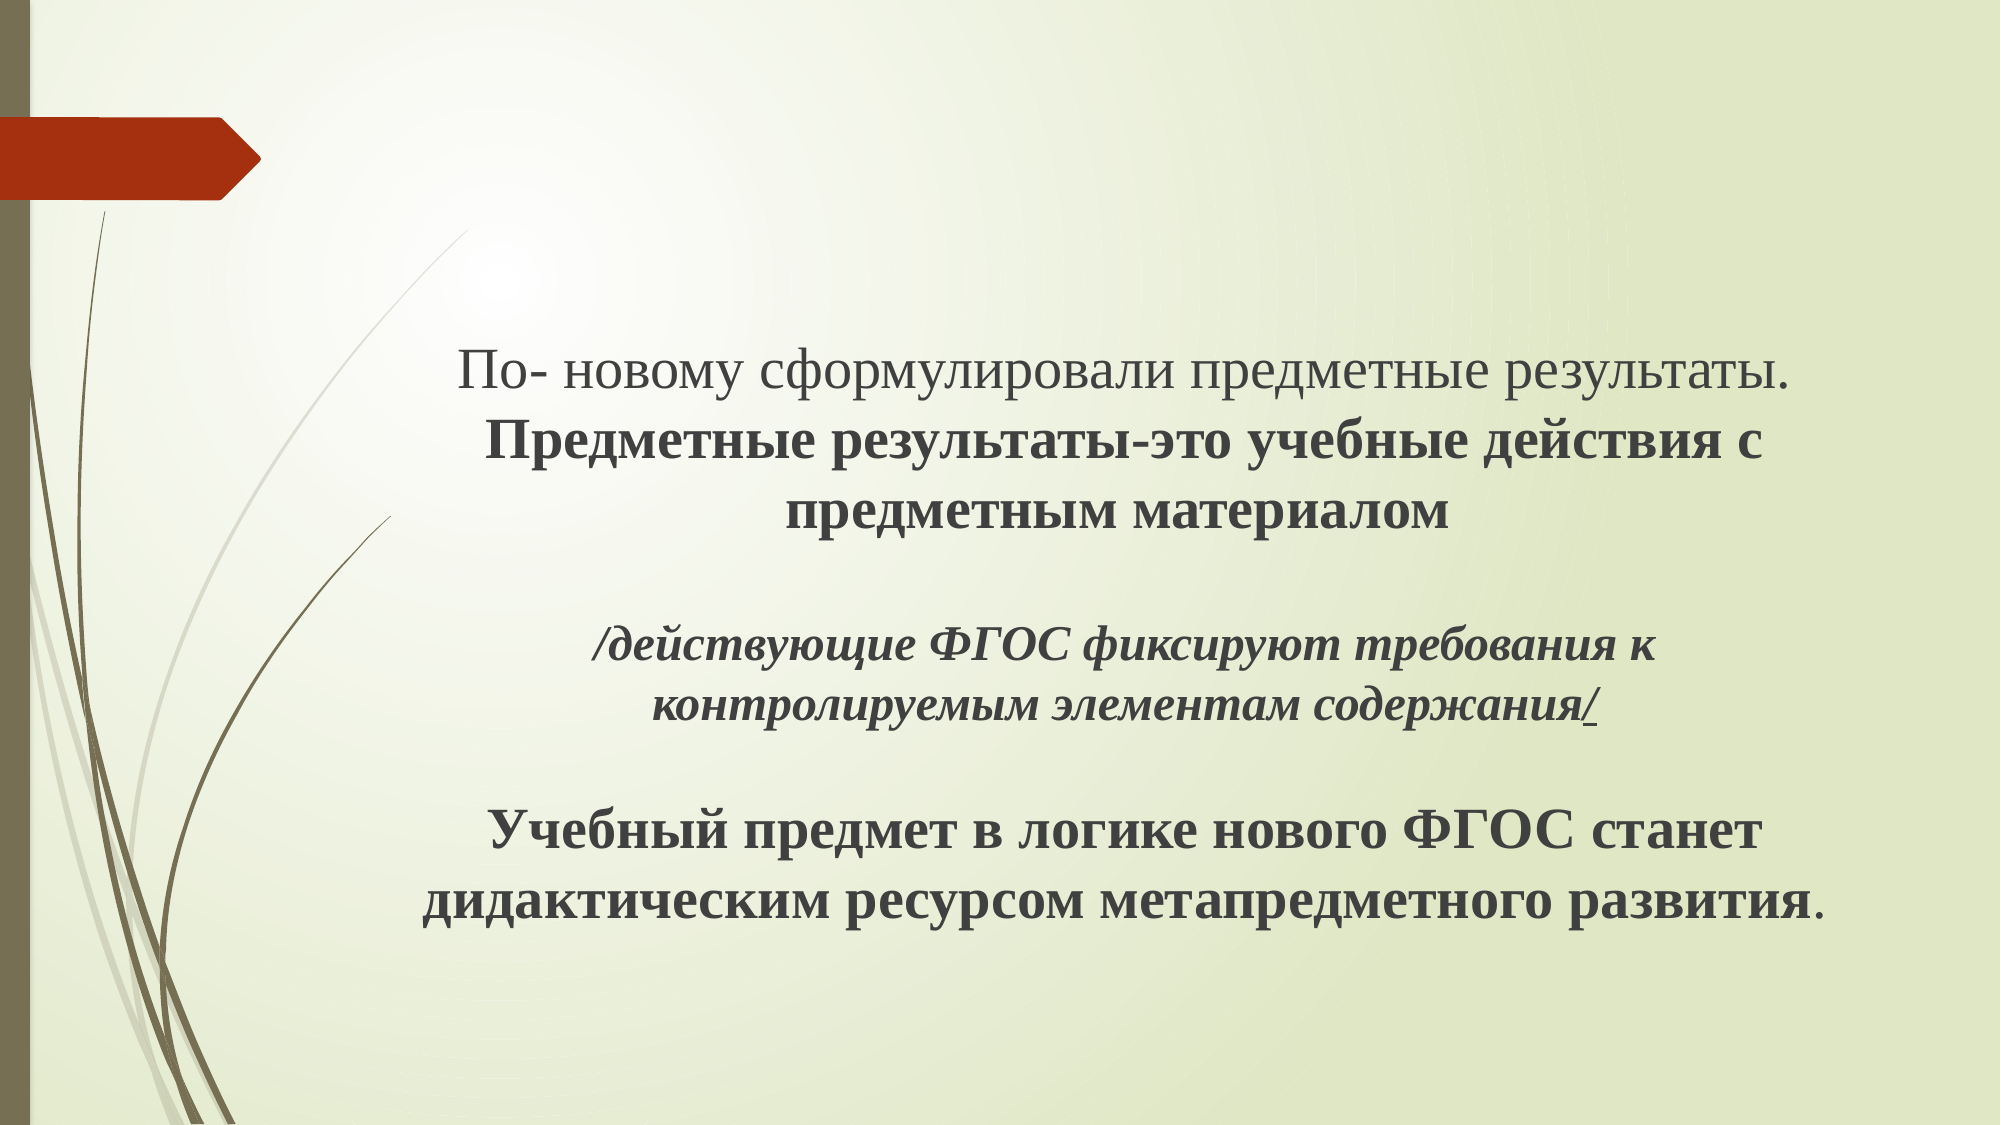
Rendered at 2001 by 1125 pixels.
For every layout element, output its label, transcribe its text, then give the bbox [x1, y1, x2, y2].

list По- новому сформулировали предметные результаты. Предметные результаты-это учебные действия с предметным материалом /действующие ФГОС фиксируют требования к контролируемым элементам содержания/ Учебный предмет в логике нового ФГОС станет дидактическим ресурсом метапредметного развития. [384, 113, 1865, 1059]
